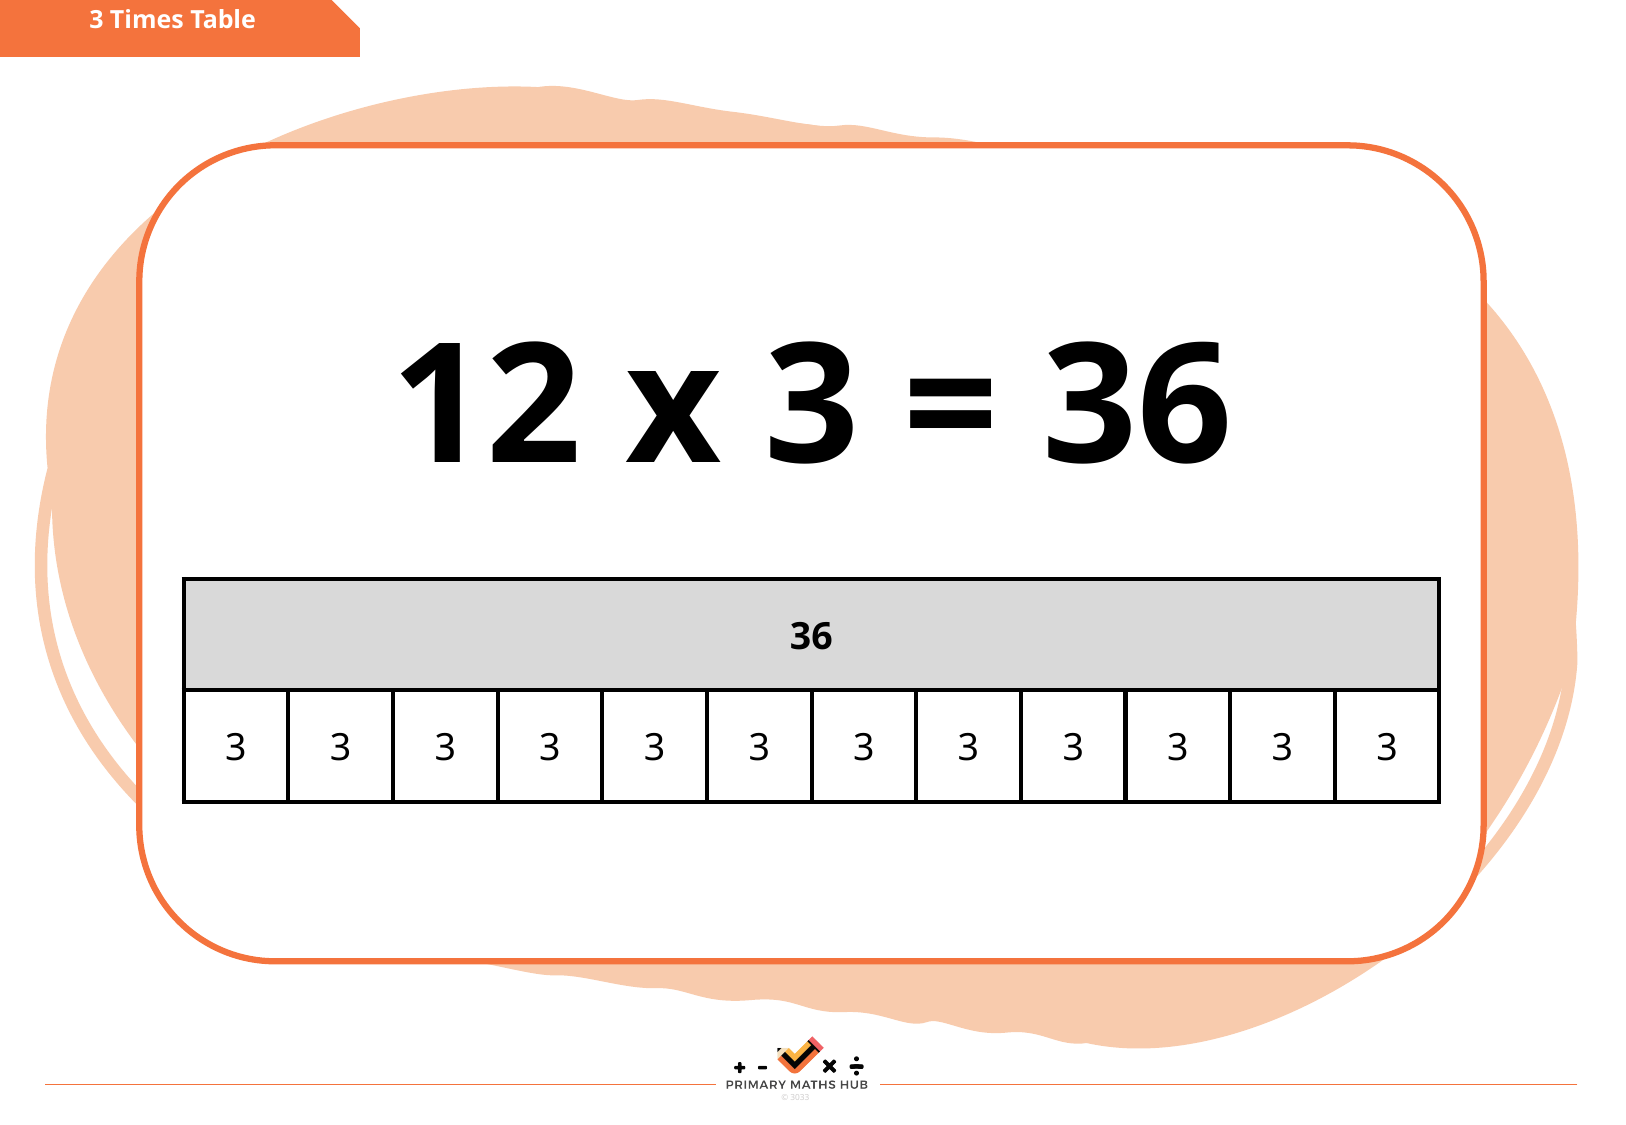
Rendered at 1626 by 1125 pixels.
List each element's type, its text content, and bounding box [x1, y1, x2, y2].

table_cell 3 [1337, 692, 1437, 800]
picture [722, 1034, 872, 1094]
table_cell 3 [604, 692, 705, 800]
text_box [1479, 300, 1579, 867]
table_cell 3 [1023, 692, 1123, 800]
table_cell 3 [500, 692, 600, 800]
table_header 36 [186, 581, 1437, 688]
table_cell 3 [918, 692, 1019, 800]
table_cell 3 [814, 692, 914, 800]
text_box 3 Times Table [0, 0, 361, 58]
table_cell 3 [395, 692, 496, 800]
text_box [39, 214, 155, 799]
table_cell 3 [709, 692, 810, 800]
text_box [273, 91, 956, 144]
table_cell 3 [290, 692, 391, 800]
table_cell 3 [1232, 692, 1333, 800]
text_box 12 x 3 = 36 [140, 288, 1485, 503]
table_cell 3 [1128, 692, 1228, 800]
text_box [496, 960, 1374, 1044]
table_cell 3 [186, 692, 286, 800]
text_box © 3033 [720, 1084, 870, 1110]
text_box [138, 144, 1485, 963]
